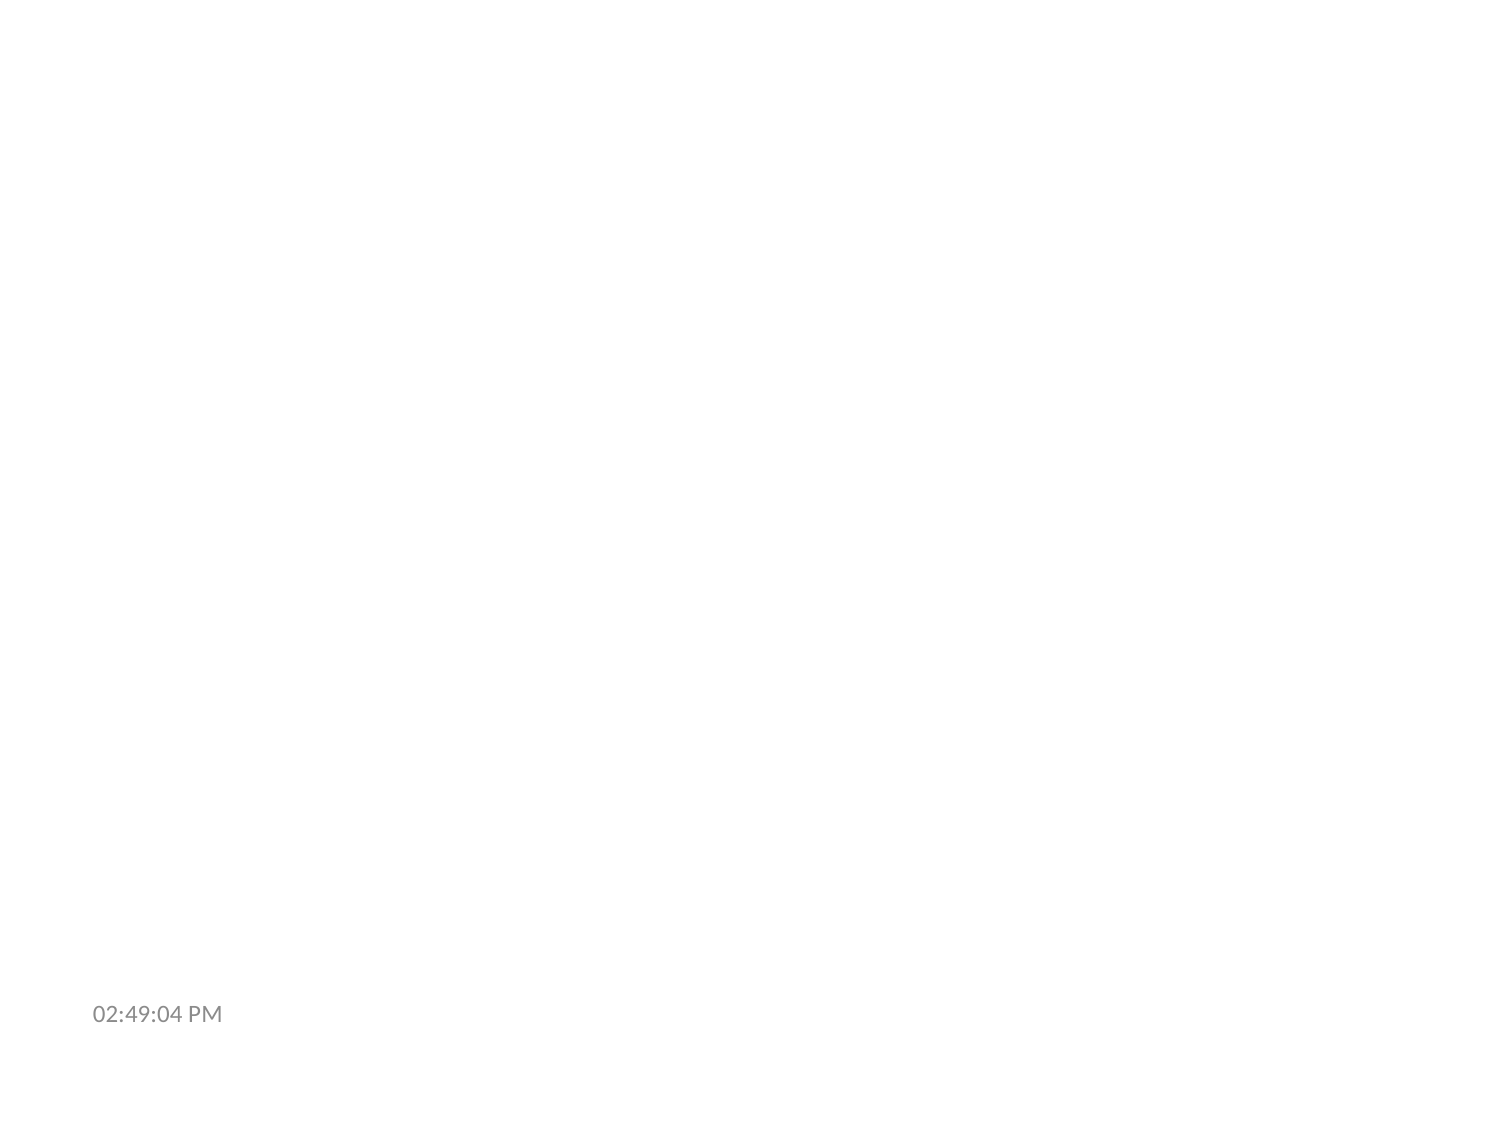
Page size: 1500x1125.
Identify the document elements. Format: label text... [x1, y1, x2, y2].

text_box 3:35:09 PM [77, 982, 428, 1043]
